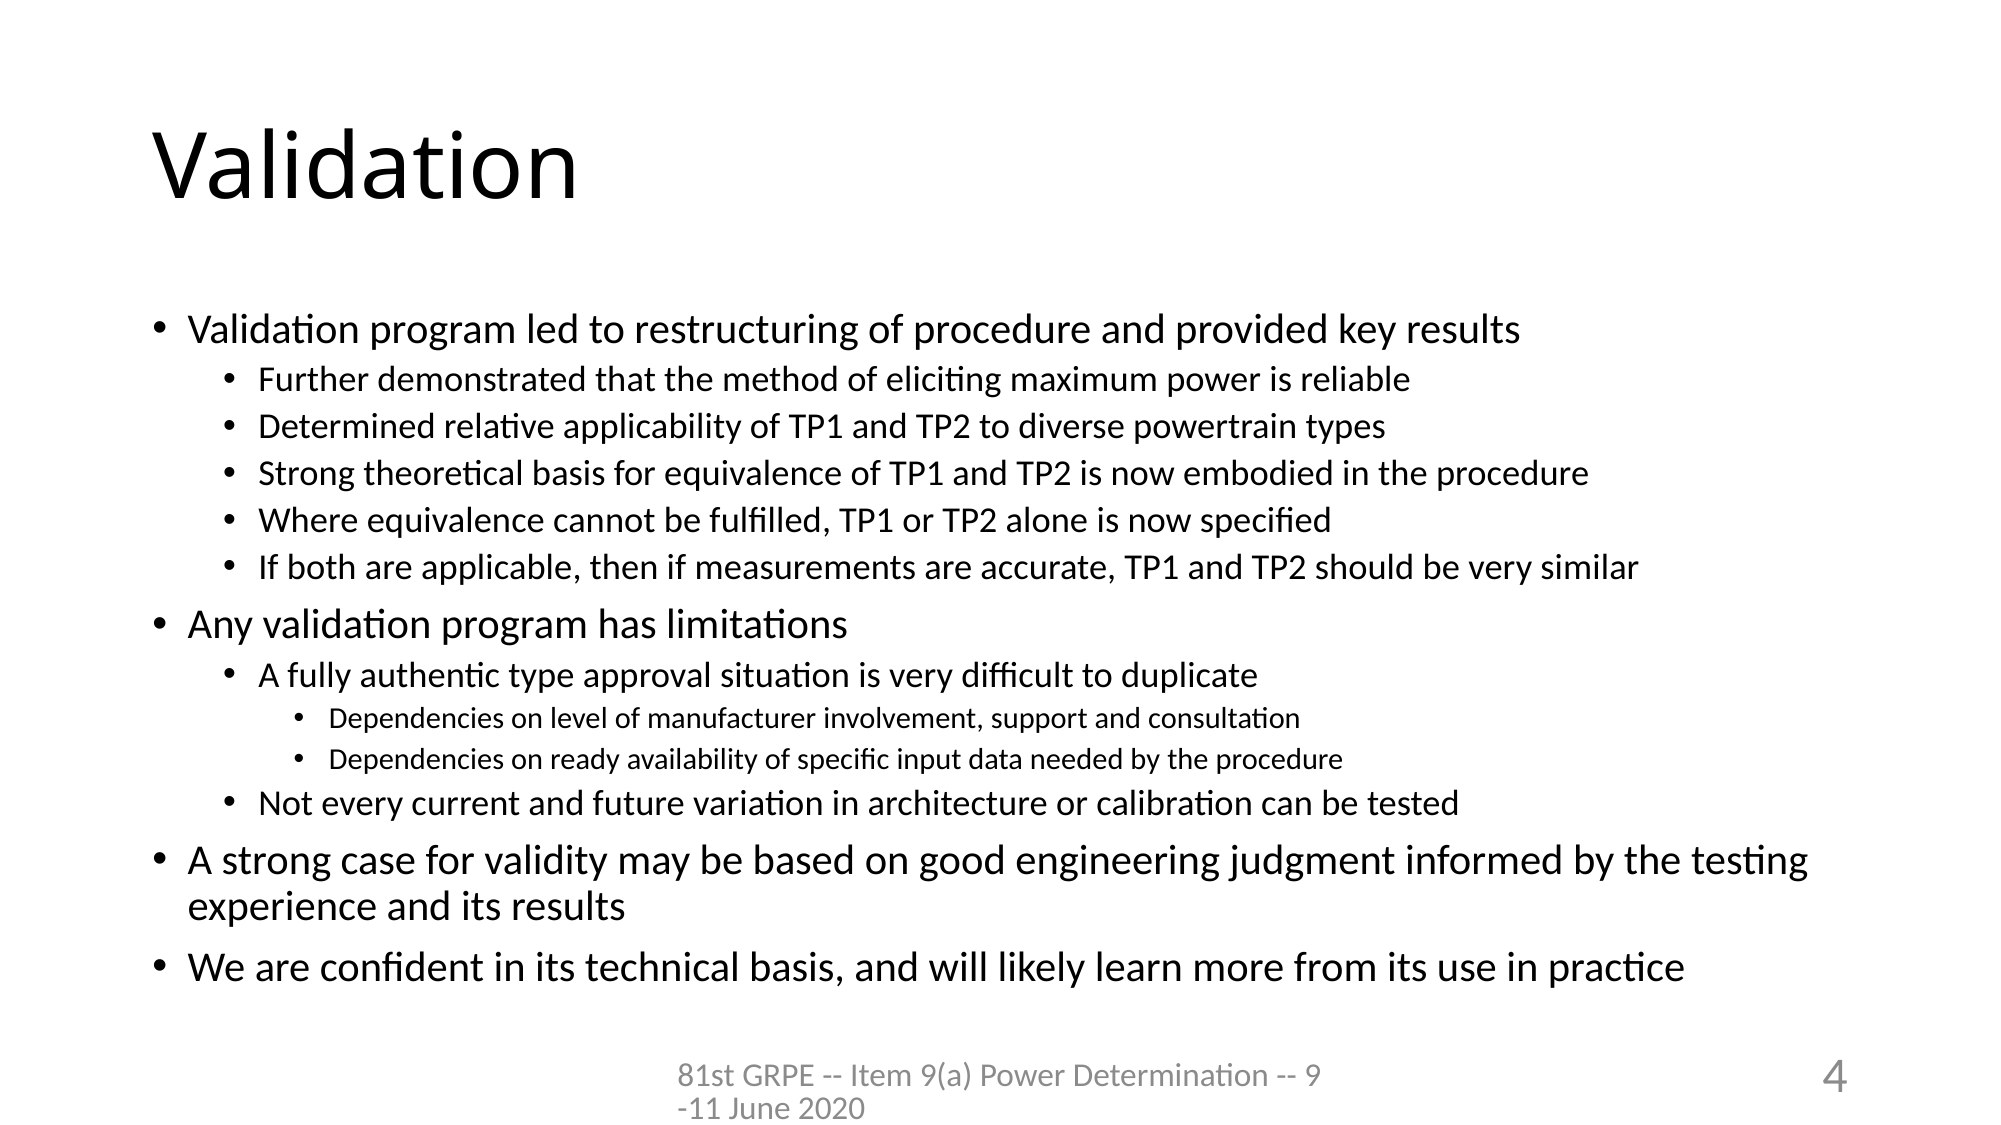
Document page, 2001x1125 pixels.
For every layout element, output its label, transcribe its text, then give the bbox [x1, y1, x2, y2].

footer 81st GRPE -- Item 9(a) Power Determination -- 9-11 June 2020 [662, 1042, 1338, 1103]
list Validation program led to restructuring of procedure and provided key results Further demonstrated that the method of eliciting maximum power is reliable Determined relative applicability of TP1 and TP2 to diverse powertrain types Strong theoretical basis for equivalence of TP1 and TP2 is now embodied in the procedure Where equivalence cannot be fulfilled, TP1 or TP2 alone is now specified If both are applicable, then if measurements are accurate, TP1 and TP2 should be very similar Any validation program has limitations A fully authentic type approval situation is very difficult to duplicate Dependencies on level of manufacturer involvement, support and consultation Dependencies on ready availability of specific input data needed by the procedure Not every current and future variation in architecture or calibration can be tested A strong case for validity may be based on good engineering judgment informed by the testing experience and its results We are confident in its technical basis, and will likely learn more from its use in practice [137, 299, 1863, 1014]
title Validation [137, 59, 1863, 278]
slide_number 4 [1412, 1042, 1863, 1103]
